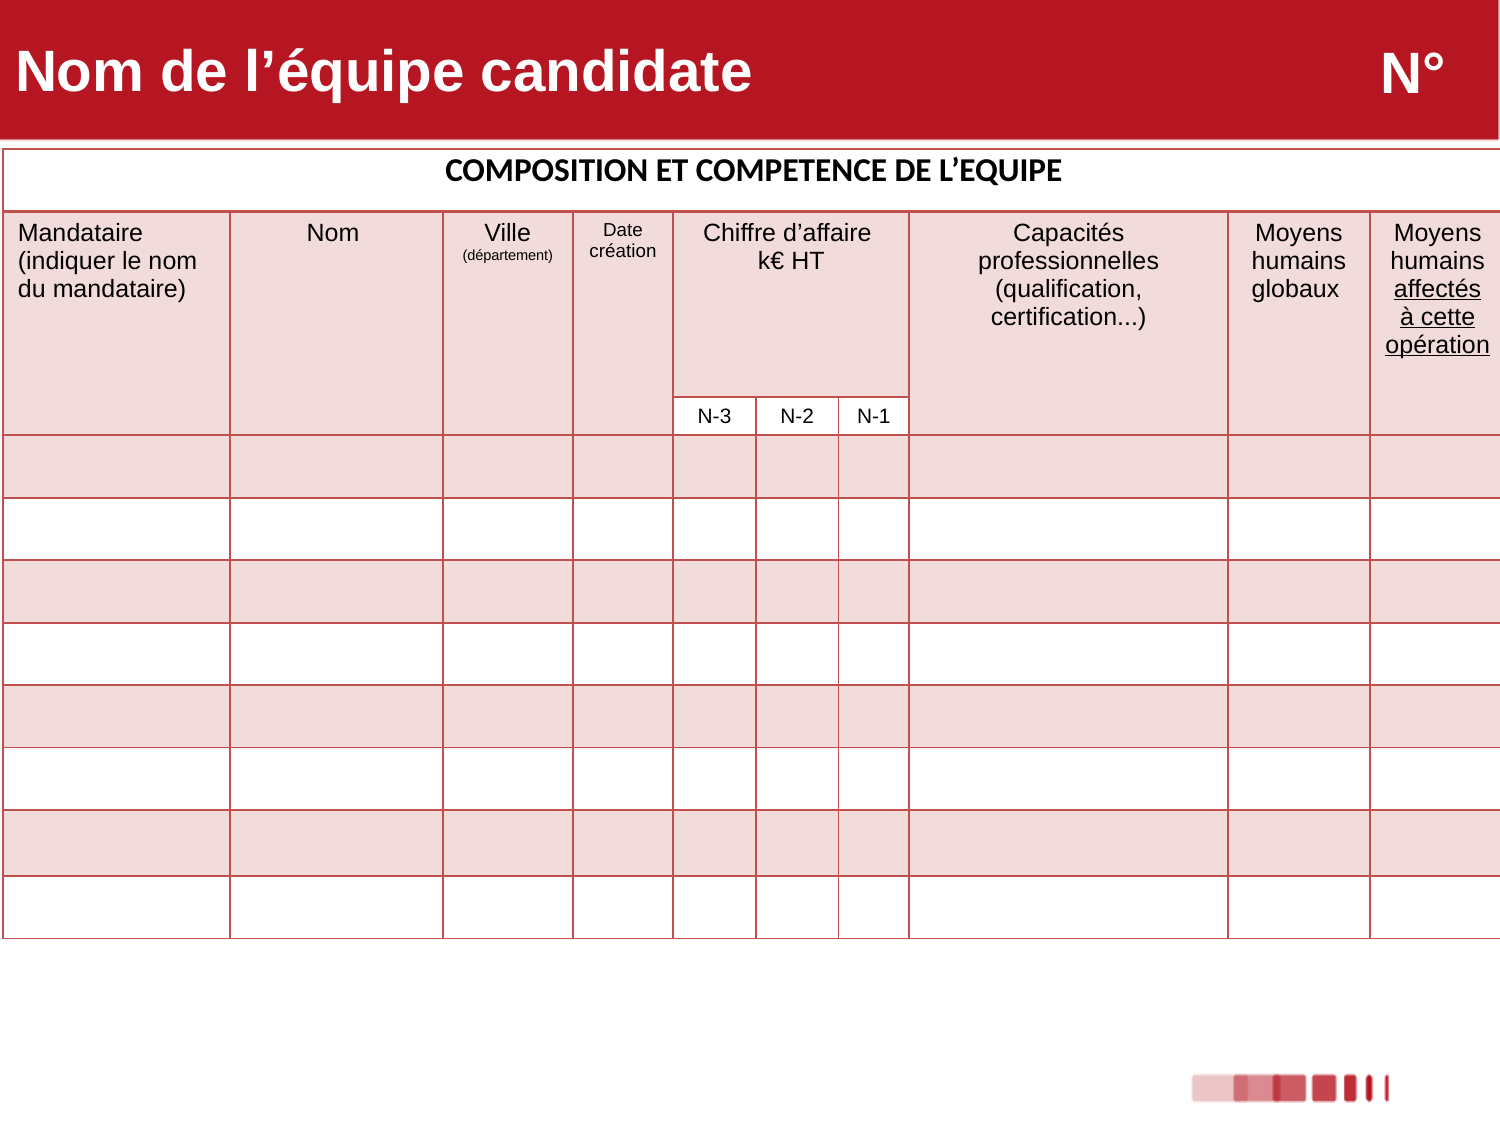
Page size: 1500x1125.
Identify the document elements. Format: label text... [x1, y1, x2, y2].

table_cell [757, 436, 838, 497]
table_cell [910, 877, 1227, 938]
table_cell [444, 436, 572, 497]
table_cell [444, 499, 572, 559]
table_cell [574, 561, 672, 622]
table_cell [231, 499, 442, 559]
table_cell [574, 811, 672, 875]
table_cell [910, 624, 1227, 684]
table_cell [757, 561, 838, 622]
table_cell [839, 686, 908, 747]
table_cell [231, 436, 442, 497]
table_cell [231, 686, 442, 747]
title Nom de l’équipe candidate [0, 0, 1329, 138]
table_cell [444, 561, 572, 622]
table_cell [1371, 499, 1500, 559]
table_cell [1371, 748, 1500, 809]
picture [0, 138, 1500, 1103]
table_cell [1229, 561, 1369, 622]
table_header COMPOSITION ET COMPETENCE DE L’EQUIPE [4, 150, 1500, 210]
table_cell [574, 748, 672, 809]
table_cell [674, 624, 755, 684]
table_cell [839, 561, 908, 622]
table_cell [757, 877, 838, 938]
table_cell [4, 748, 229, 809]
table_cell [757, 748, 838, 809]
table_cell [674, 877, 755, 938]
table_cell [4, 499, 229, 559]
table_cell Mandataire (indiquer le nom du mandataire) [4, 213, 229, 434]
table_cell [444, 748, 572, 809]
table_cell [231, 624, 442, 684]
table_cell [1229, 811, 1369, 875]
table_cell [1371, 624, 1500, 684]
table_cell [574, 624, 672, 684]
table_cell N-2 [757, 398, 838, 434]
table_cell [1371, 877, 1500, 938]
table_cell [4, 436, 229, 497]
table_cell [574, 686, 672, 747]
table_cell [4, 561, 229, 622]
table_cell N-3 [674, 398, 755, 434]
table_cell [910, 436, 1227, 497]
table_cell [231, 561, 442, 622]
table_cell [674, 686, 755, 747]
table_cell Moyens humains affectés à cette opération [1371, 213, 1500, 434]
table_cell [444, 686, 572, 747]
table_cell [231, 748, 442, 809]
table_cell [1371, 811, 1500, 875]
table_cell [1229, 748, 1369, 809]
table_cell [1371, 686, 1500, 747]
table_cell [1229, 499, 1369, 559]
table_cell Nom [231, 213, 442, 434]
table_cell N-1 [839, 398, 908, 434]
table_cell [444, 811, 572, 875]
table_cell [4, 686, 229, 747]
table_cell [757, 499, 838, 559]
table_cell [757, 686, 838, 747]
table_cell [910, 561, 1227, 622]
table_cell [674, 561, 755, 622]
table_cell Date création [574, 213, 672, 434]
table_cell [839, 877, 908, 938]
table_cell [674, 811, 755, 875]
table_cell [4, 624, 229, 684]
table_cell [231, 811, 442, 875]
table_cell [839, 624, 908, 684]
table_cell Moyens humains globaux [1229, 213, 1369, 434]
text_box N° [1326, 1, 1500, 139]
table_cell Ville (département) [444, 213, 572, 434]
table_cell [1371, 561, 1500, 622]
table_cell [1229, 624, 1369, 684]
table_cell [839, 748, 908, 809]
table_cell [574, 436, 672, 497]
table_cell [1229, 877, 1369, 938]
table_cell [231, 877, 442, 938]
table_cell [757, 624, 838, 684]
table_cell [757, 811, 838, 875]
table_cell [839, 499, 908, 559]
table_cell [674, 748, 755, 809]
table_cell [910, 811, 1227, 875]
table_cell Chiffre d’affaire k€ HT [674, 213, 908, 396]
table_cell [4, 877, 229, 938]
table_cell [574, 499, 672, 559]
table_cell [444, 877, 572, 938]
table_cell [839, 811, 908, 875]
table_cell [910, 686, 1227, 747]
table_cell [1229, 686, 1369, 747]
table_cell [4, 811, 229, 875]
table_cell [674, 499, 755, 559]
table_cell [1229, 436, 1369, 497]
table_cell [574, 877, 672, 938]
table_cell [1371, 436, 1500, 497]
table_cell Capacités professionnelles (qualification, certification...) [910, 213, 1227, 434]
table_cell [910, 748, 1227, 809]
table_cell [839, 436, 908, 497]
table_cell [444, 624, 572, 684]
table_cell [674, 436, 755, 497]
table_cell [910, 499, 1227, 559]
